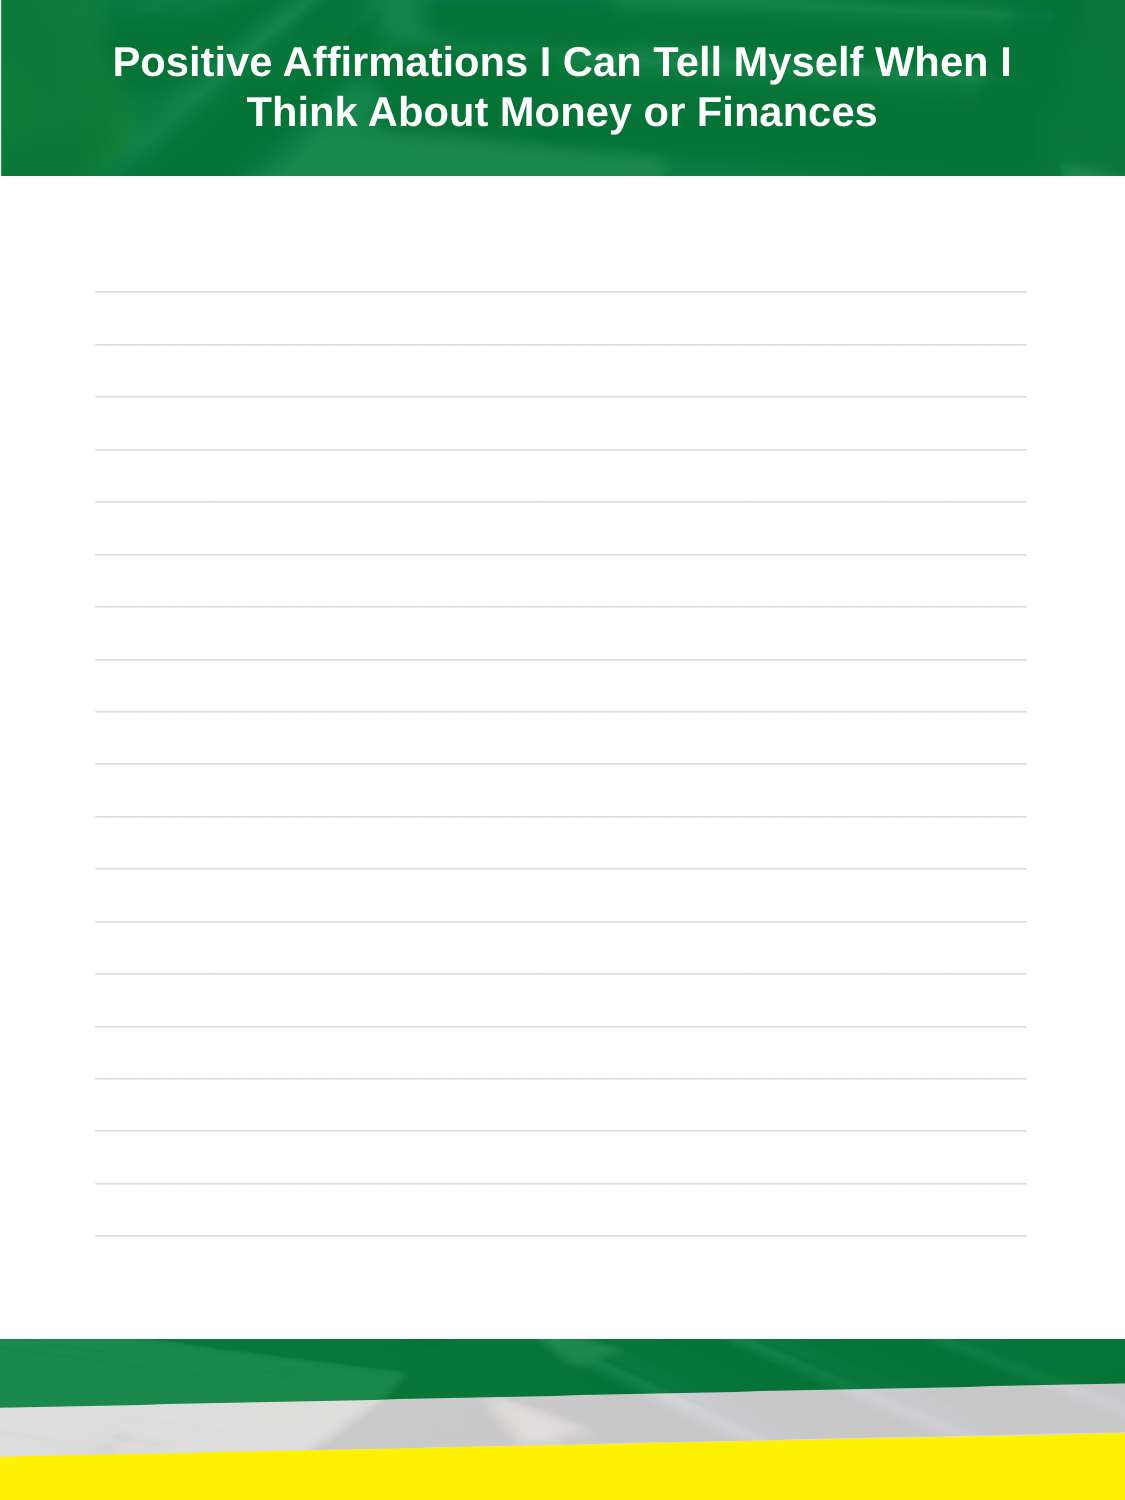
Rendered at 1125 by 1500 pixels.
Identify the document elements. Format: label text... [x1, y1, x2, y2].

text_box _________________________________________________________________________ _________________________________________________________________________ _________________________________________________________________________ _________________________________________________________________________ _________________________________________________________________________ _________________________________________________________________________ _________________________________________________________________________ _________________________________________________________________________ _________________________________________________________________________ _________________________________________________________________________ _________________________________________________________________________ _________________________________________________________________________ _________________________________________________________________________ _________________________________________________________________________ _________________________________________________________________________ _________________________________________________________________________ _________________________________________________________________________ _________________________________________________________________________ _________________________________________________________________________ [80, 258, 1045, 1245]
picture [0, 0, 1125, 176]
picture [0, 1339, 1125, 1500]
